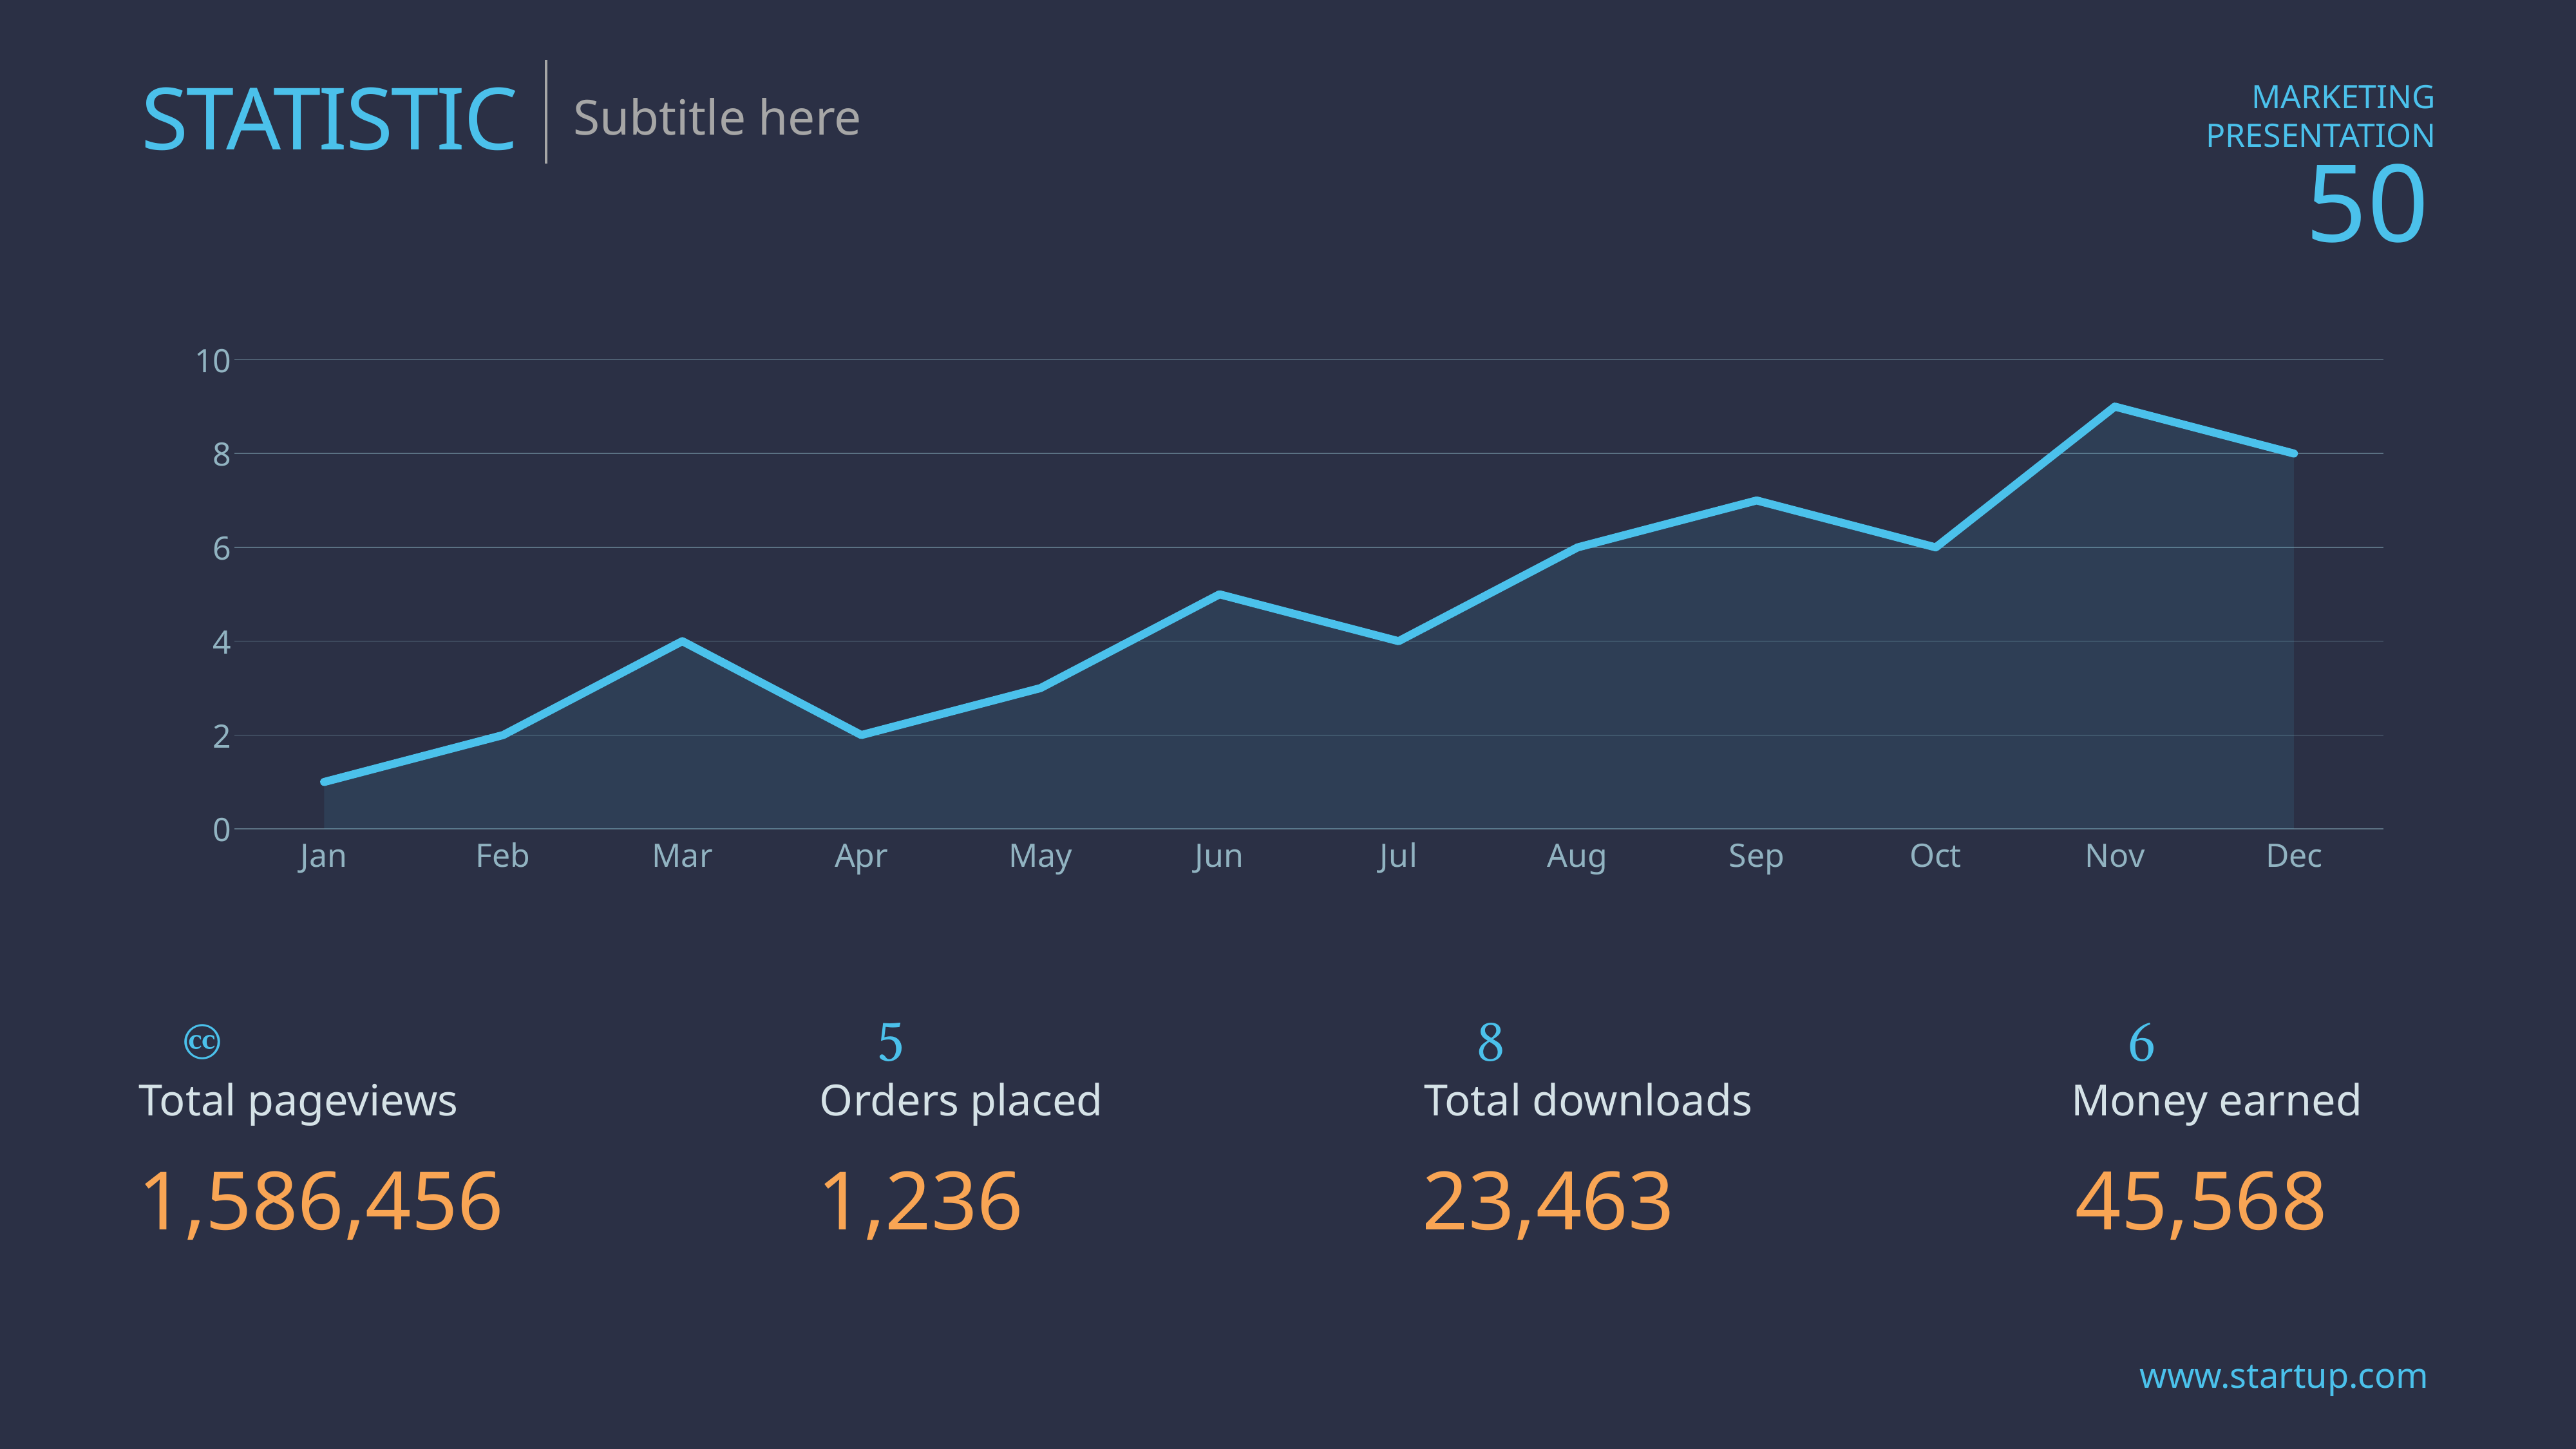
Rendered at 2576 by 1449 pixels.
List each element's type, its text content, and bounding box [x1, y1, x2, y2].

text_box STATISTIC [141, 63, 518, 167]
text_box Money earned [2071, 1073, 2363, 1125]
text_box Total downloads [1424, 1073, 1753, 1125]
text_box Orders placed [819, 1073, 1104, 1125]
text_box  [2117, 945, 2167, 1083]
text_box  [173, 945, 236, 1083]
chart [149, 327, 2429, 887]
text_box Subtitle here [564, 81, 871, 149]
text_box Total pageviews [138, 1073, 459, 1125]
text_box  [1466, 945, 1515, 1083]
text_box 23,463 [1422, 1149, 1674, 1246]
text_box  [867, 945, 915, 1083]
text_box 1,236 [817, 1149, 1024, 1246]
text_box 45,568 [2075, 1149, 2327, 1246]
text_box 1,586,456 [138, 1149, 504, 1246]
